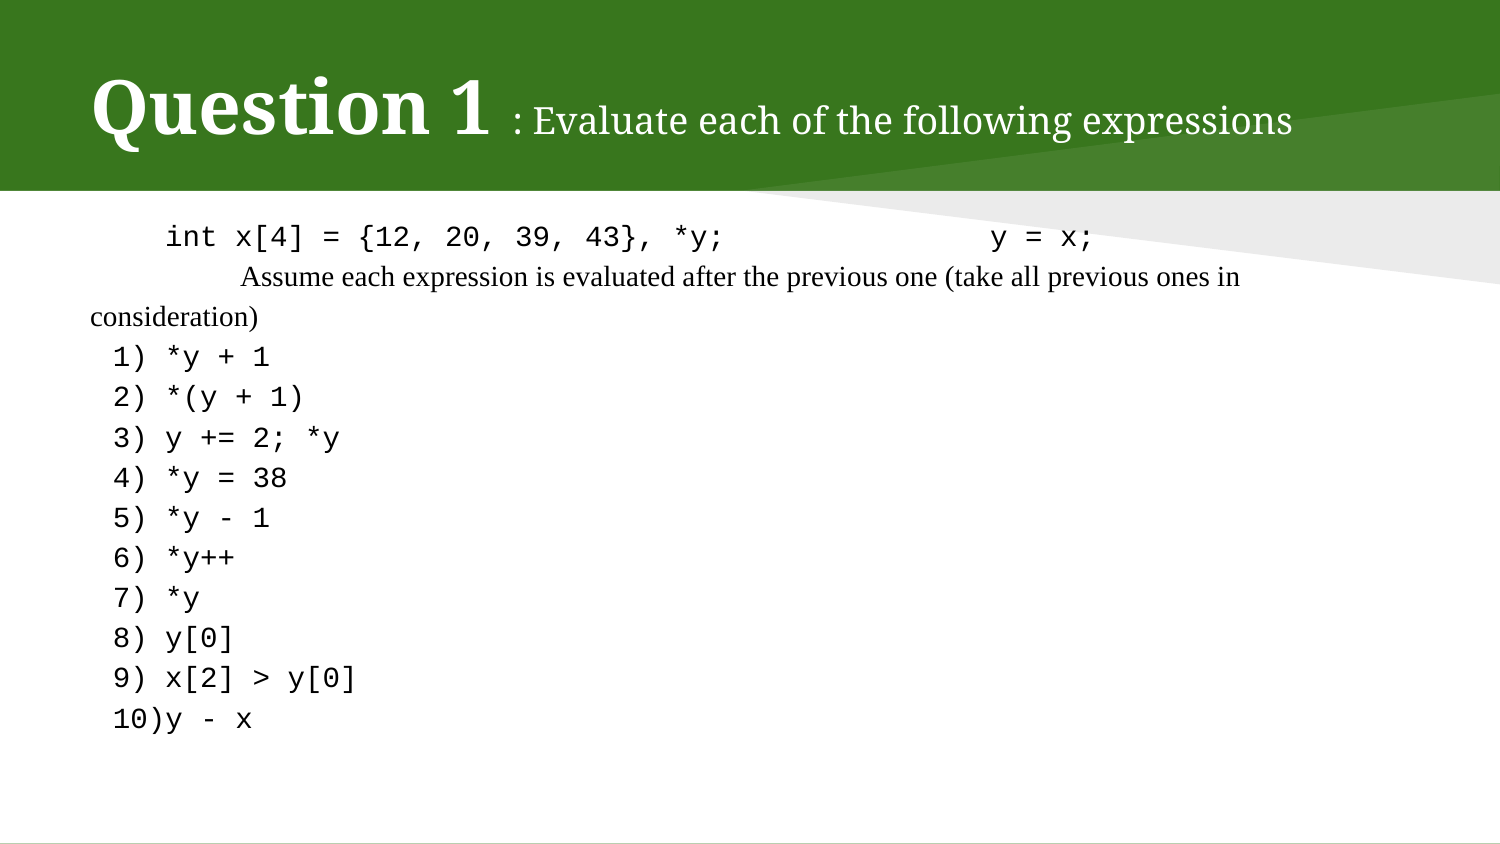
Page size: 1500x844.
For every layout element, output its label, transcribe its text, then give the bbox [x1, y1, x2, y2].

title Question 1 : Evaluate each of the following expressions [75, 33, 1425, 175]
list int x[4] = {12, 20, 39, 43}, *y; y = x; Assume each expression is evaluated after the previous one (take all previous ones in consideration) *y + 1 *(y + 1) y += 2; *y *y = 38 *y - 1 *y++ *y y[0] x[2] > y[0] y - x [75, 196, 1425, 808]
